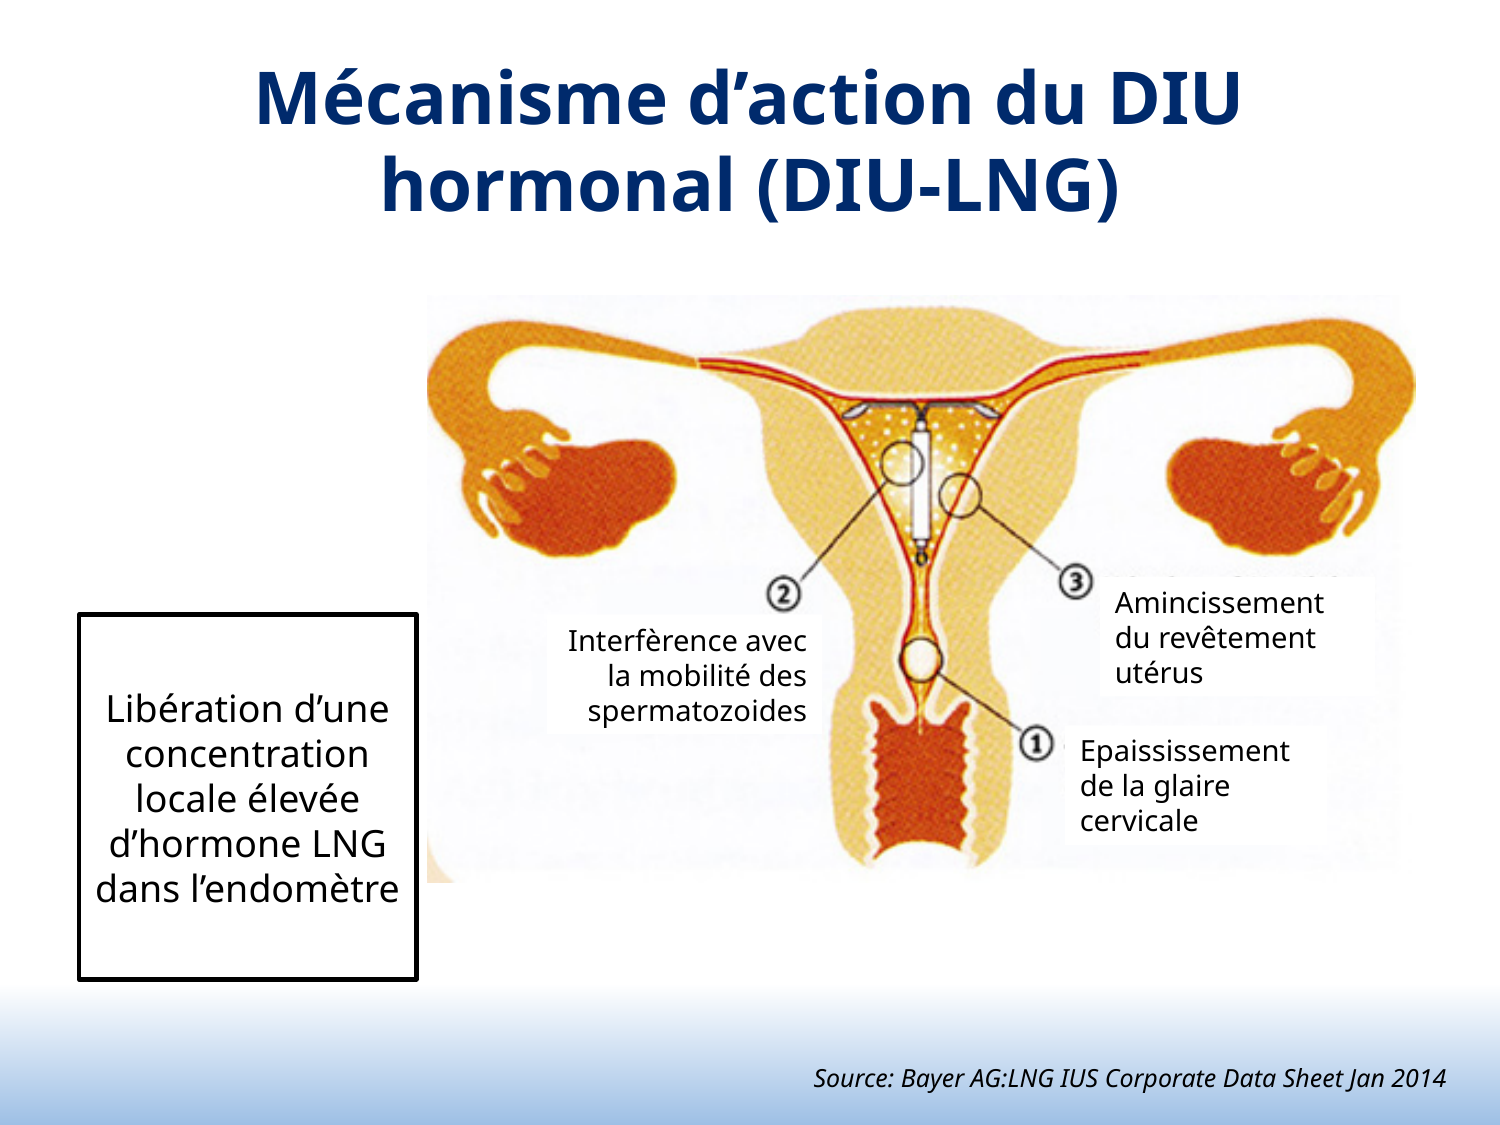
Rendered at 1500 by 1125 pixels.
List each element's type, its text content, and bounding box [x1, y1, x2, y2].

text_box Libération d’une concentration locale élevée d’hormone LNG dans l’endomètre [77, 612, 419, 982]
title Mécanisme d’action du DIU hormonal (DIU-LNG) [75, 45, 1425, 233]
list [427, 295, 1416, 884]
text_box Source: Bayer AG:LNG IUS Corporate Data Sheet Jan 2014 [312, 1054, 1463, 1100]
